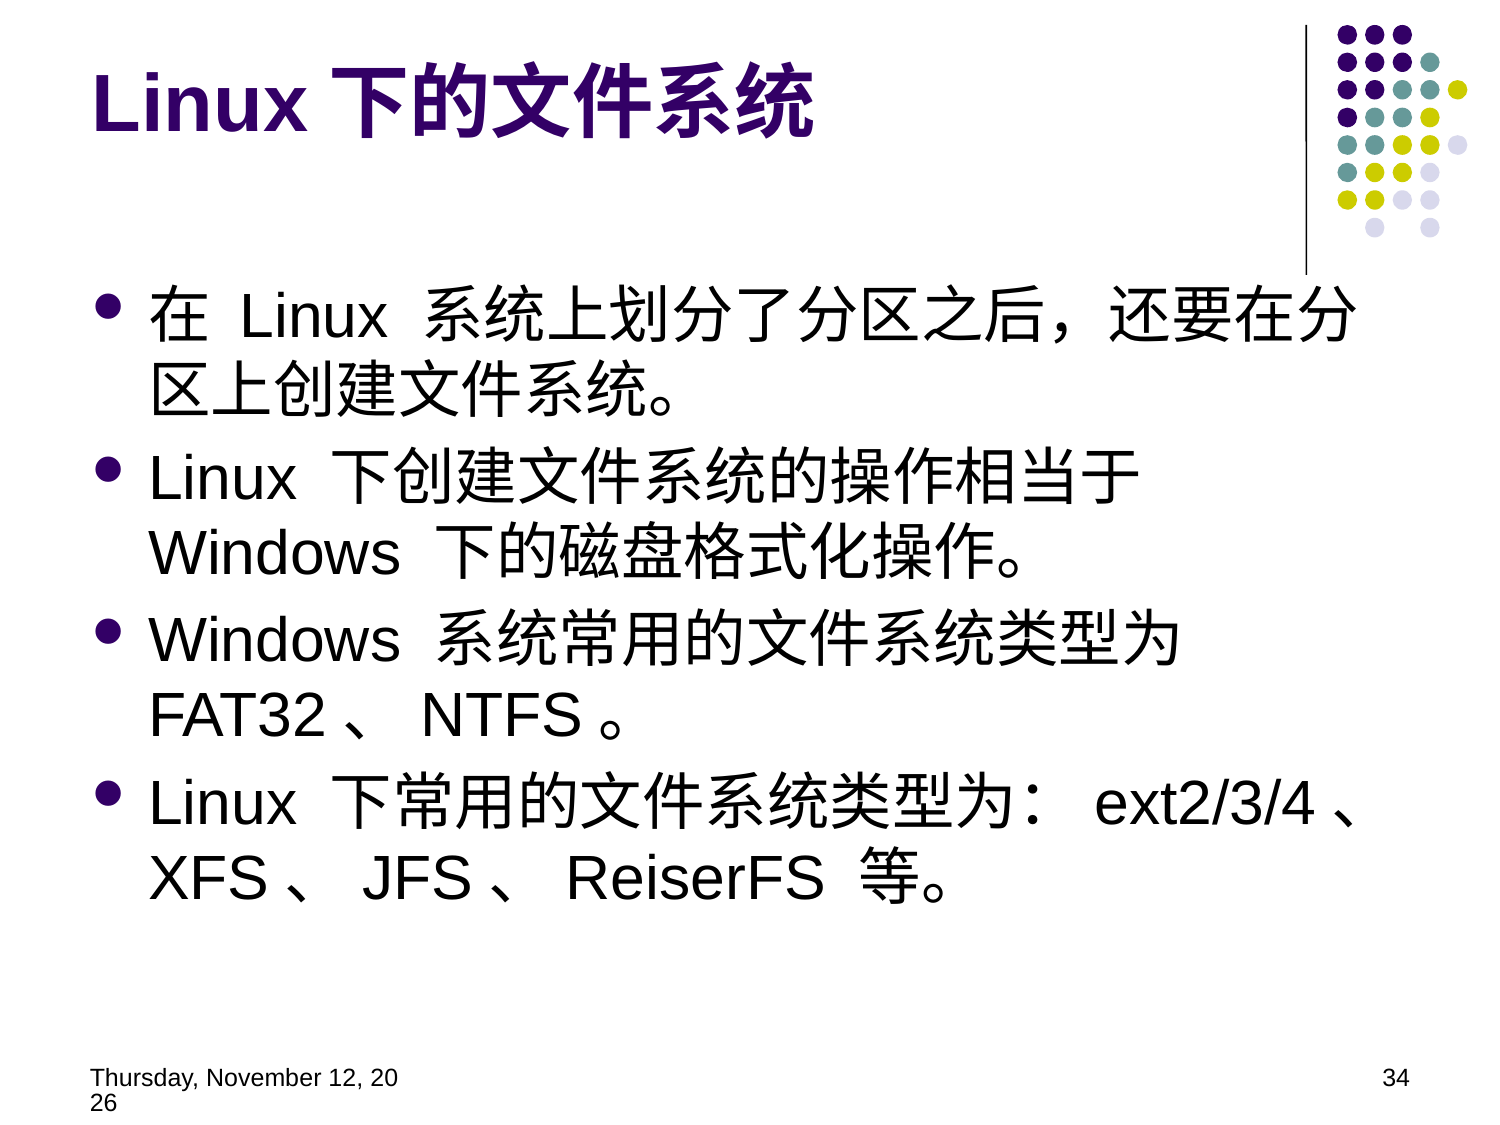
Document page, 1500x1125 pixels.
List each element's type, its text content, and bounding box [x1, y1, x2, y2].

list 在 Linux 系统上划分了分区之后，还要在分区上创建文件系统。 Linux 下创建文件系统的操作相当于 Windows 下的磁盘格式化操作。 Windows 系统常用的文件系统类型为 FAT32、NTFS。 Linux 下常用的文件系统类型为：ext2/3/4、XFS、JFS、ReiserFS 等。 [76, 266, 1428, 1011]
slide_number 34 [1074, 1024, 1425, 1100]
title Linux下的文件系统 [76, 42, 1428, 230]
footer [360, 1023, 1247, 1099]
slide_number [75, 1024, 425, 1100]
